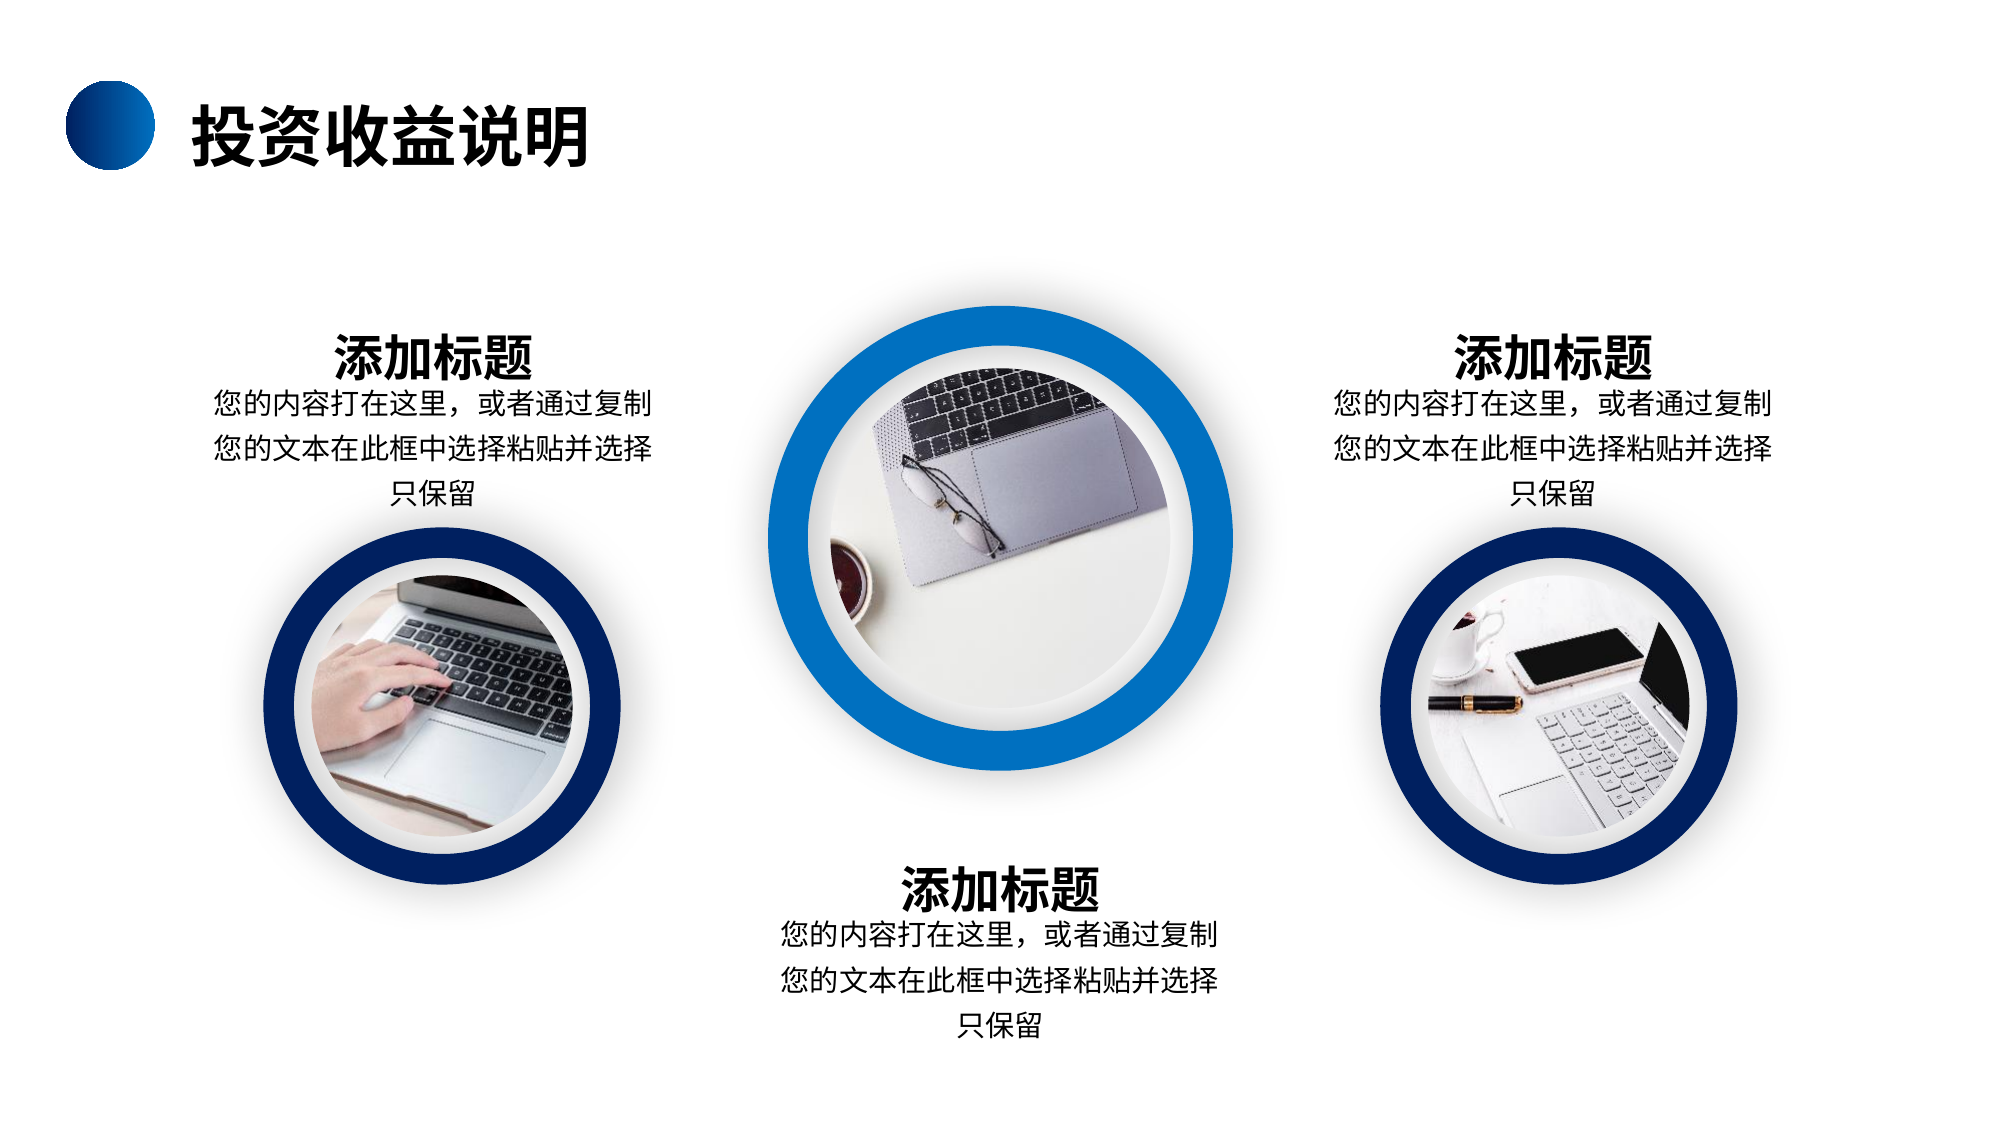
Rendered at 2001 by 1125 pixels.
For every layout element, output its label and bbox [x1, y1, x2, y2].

text_box [186, 301, 680, 517]
text_box [263, 527, 621, 885]
text_box [753, 833, 1247, 1049]
text_box [65, 63, 614, 176]
text_box [1306, 301, 1800, 517]
text_box [1380, 527, 1738, 885]
text_box [767, 305, 1233, 771]
